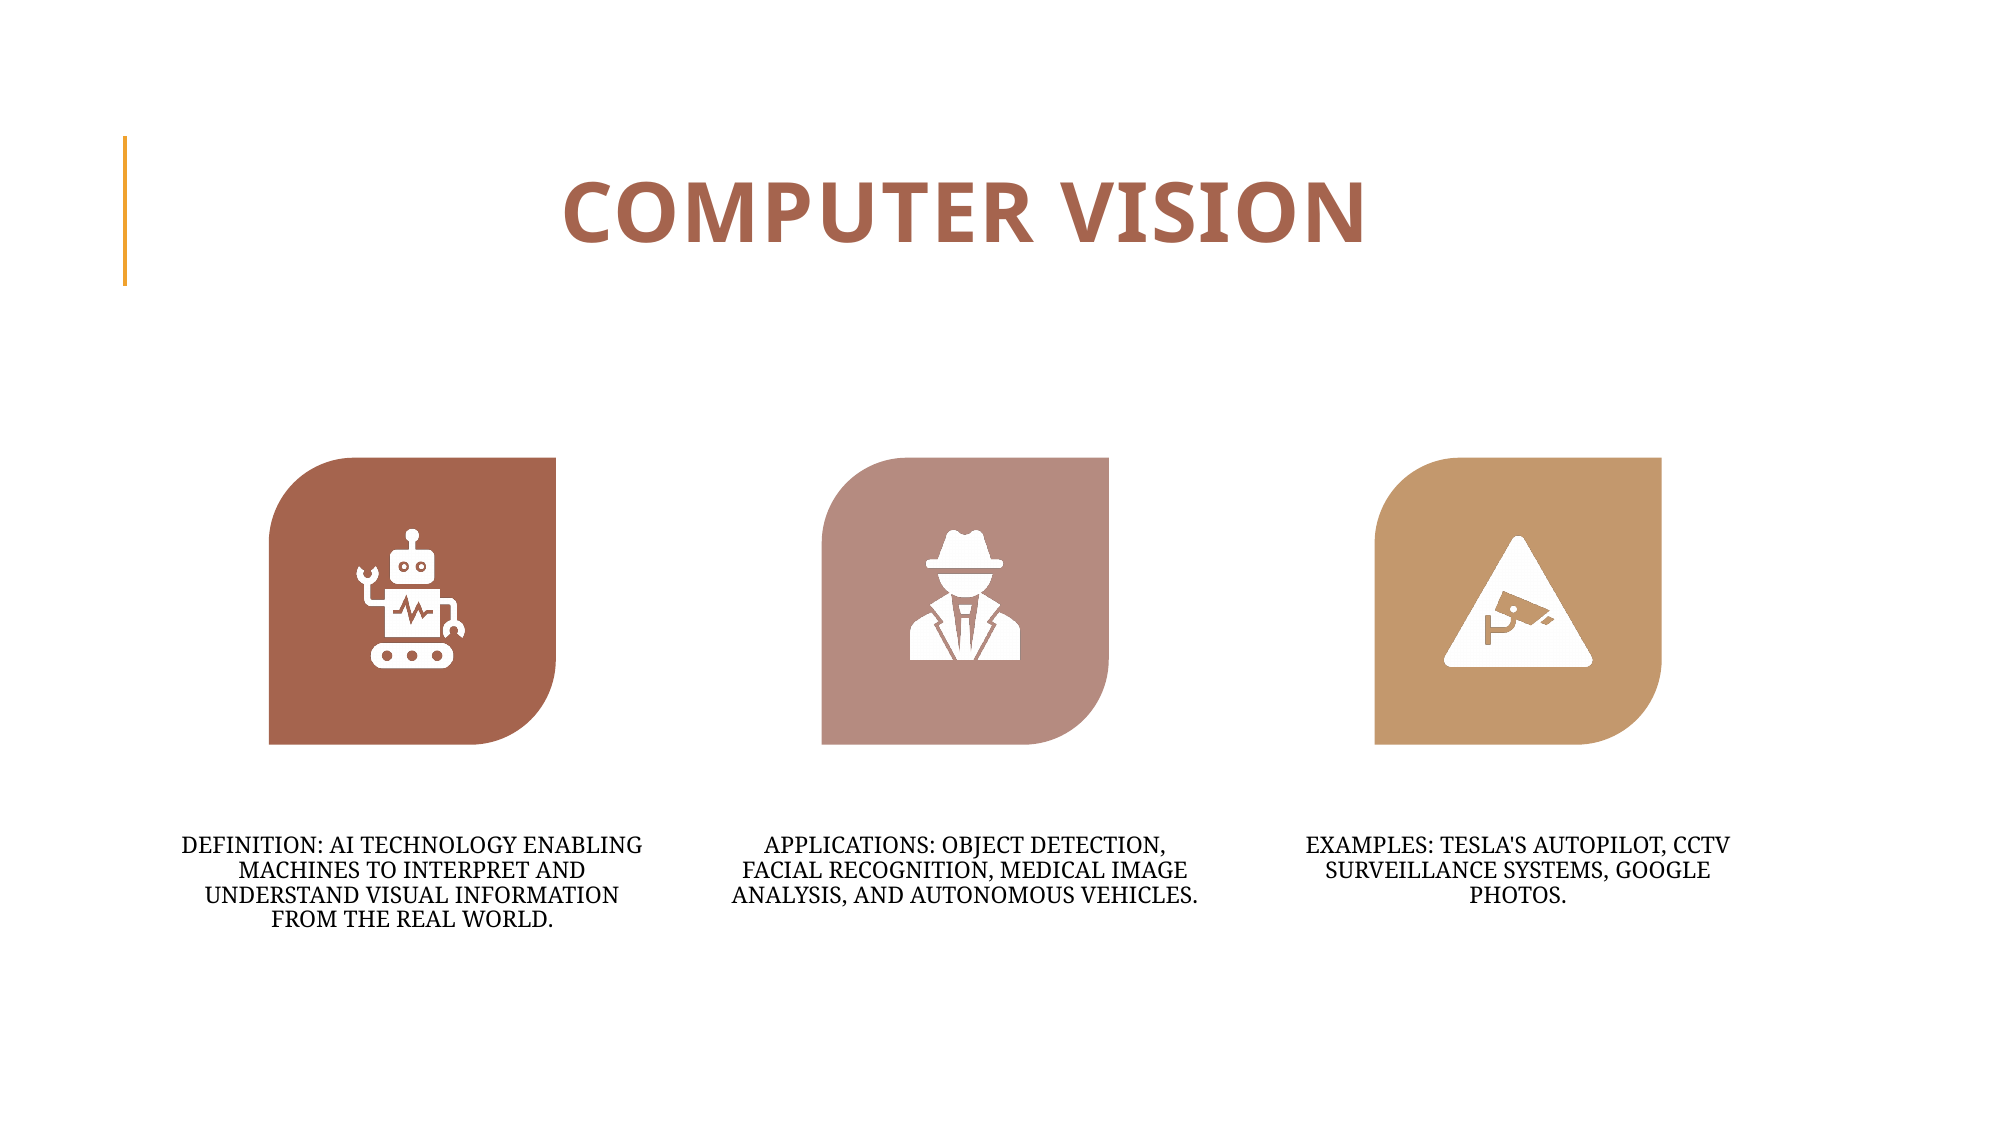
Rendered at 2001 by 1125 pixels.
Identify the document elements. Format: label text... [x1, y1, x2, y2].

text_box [167, 374, 1763, 1036]
title Computer Vision [168, 96, 1763, 342]
